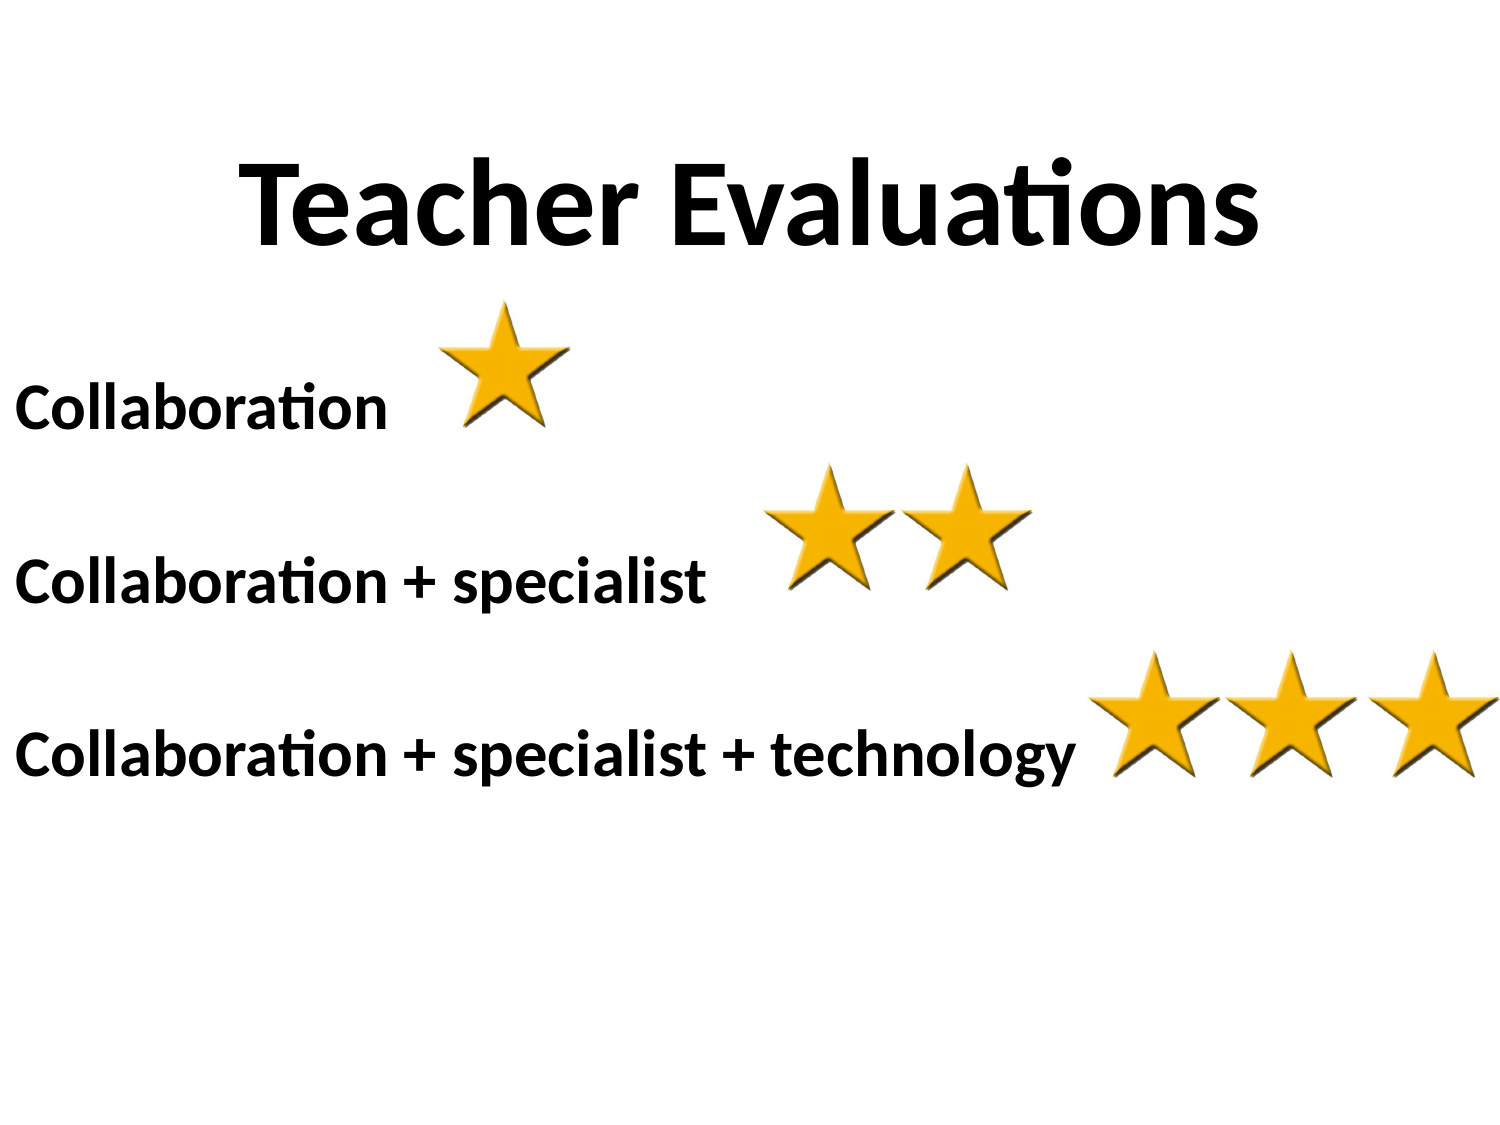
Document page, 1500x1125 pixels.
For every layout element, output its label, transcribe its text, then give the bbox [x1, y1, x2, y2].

picture [762, 462, 896, 591]
picture [1087, 649, 1221, 779]
picture [899, 462, 1034, 591]
subtitle Teacher Evaluations Collaboration Collaboration + specialist Collaboration + specialist + technology [0, 112, 1500, 1000]
picture [437, 299, 571, 429]
picture [1224, 649, 1359, 779]
picture [1366, 649, 1500, 779]
